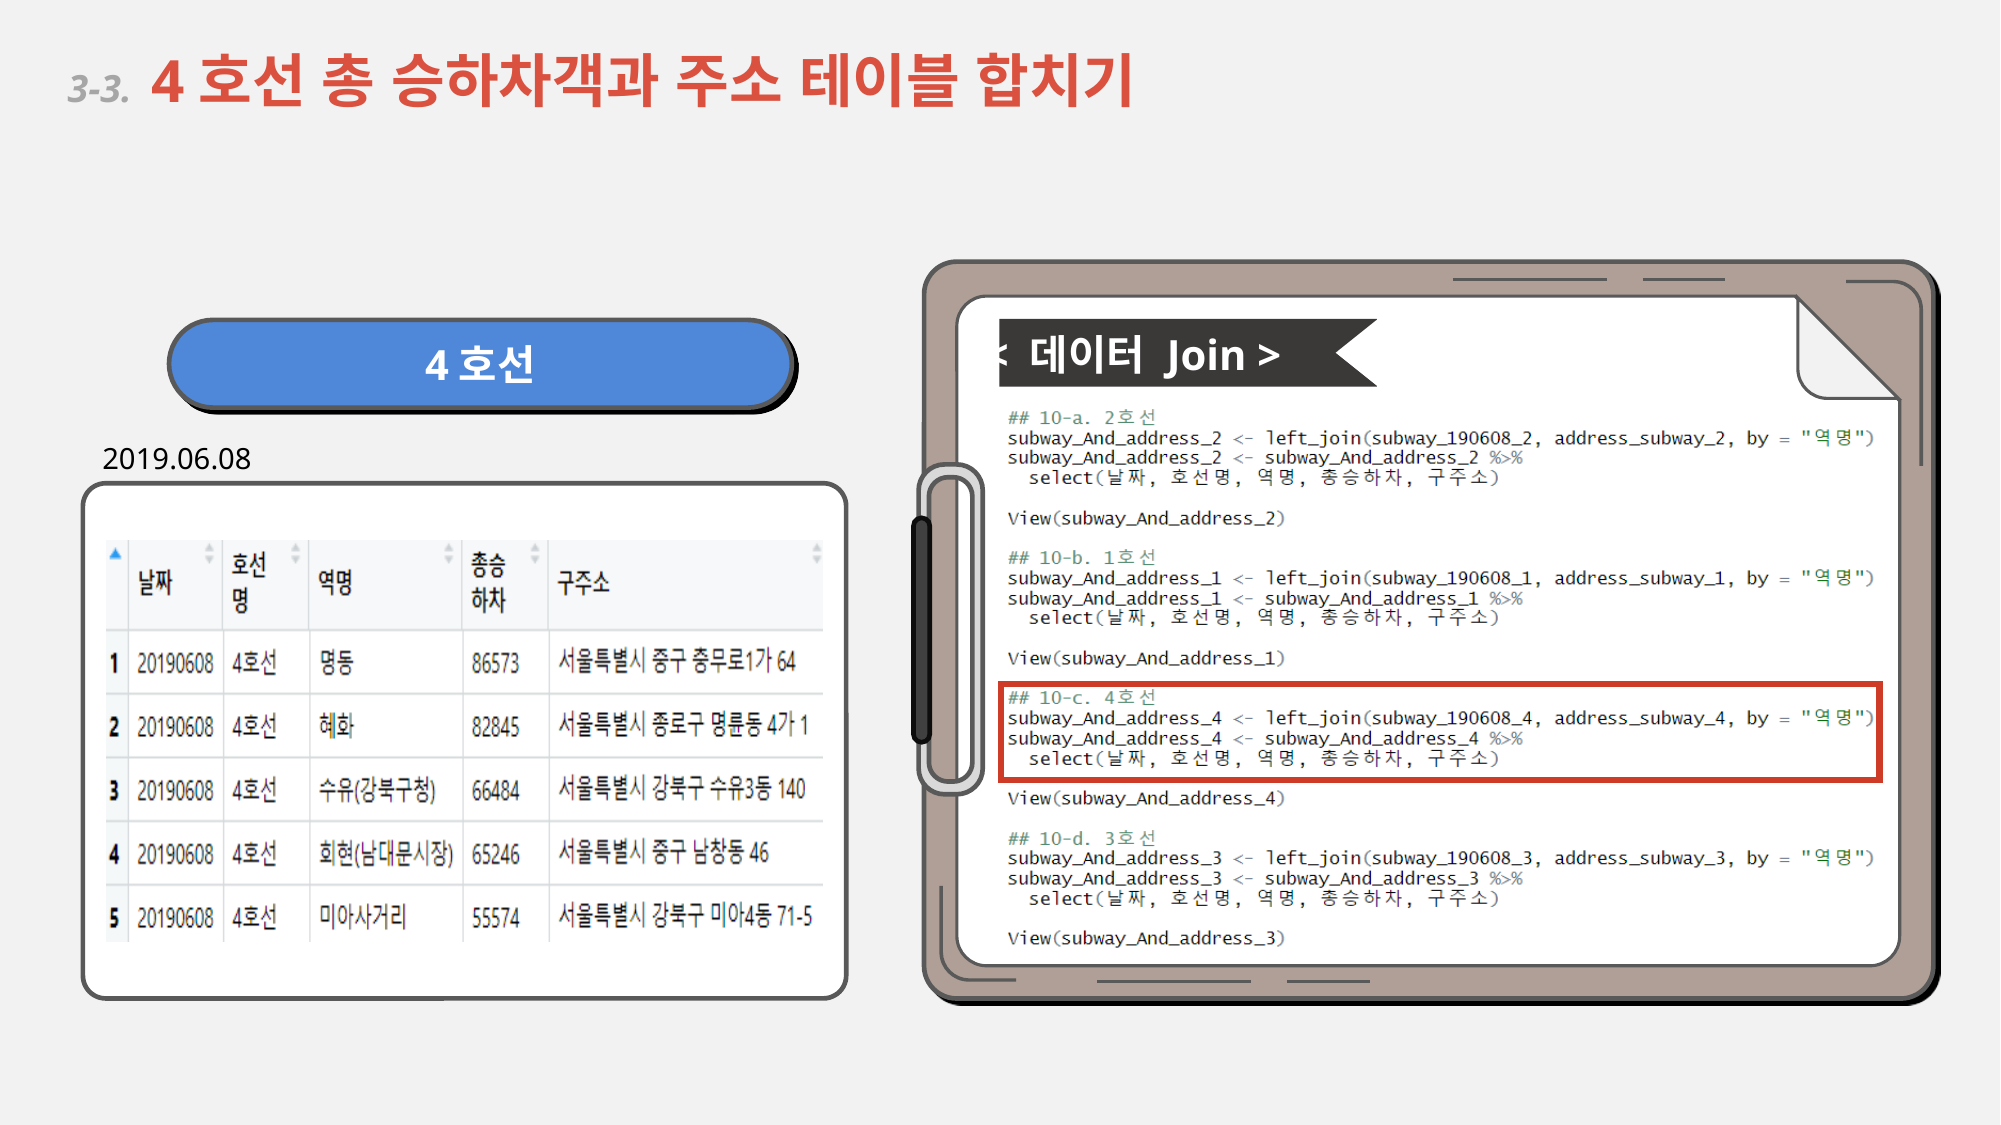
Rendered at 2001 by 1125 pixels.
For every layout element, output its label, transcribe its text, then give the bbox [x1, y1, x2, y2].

picture [106, 540, 823, 942]
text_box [999, 318, 1379, 387]
picture [1005, 407, 1880, 954]
text_box 3-3. 4호선 총 승하차객과 주소 테이블 합치기 [53, 1, 1321, 122]
text_box [81, 482, 848, 1000]
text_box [848, 125, 1965, 1125]
text_box 2019.06.08 [87, 432, 267, 483]
text_box 4호선 [167, 318, 793, 409]
